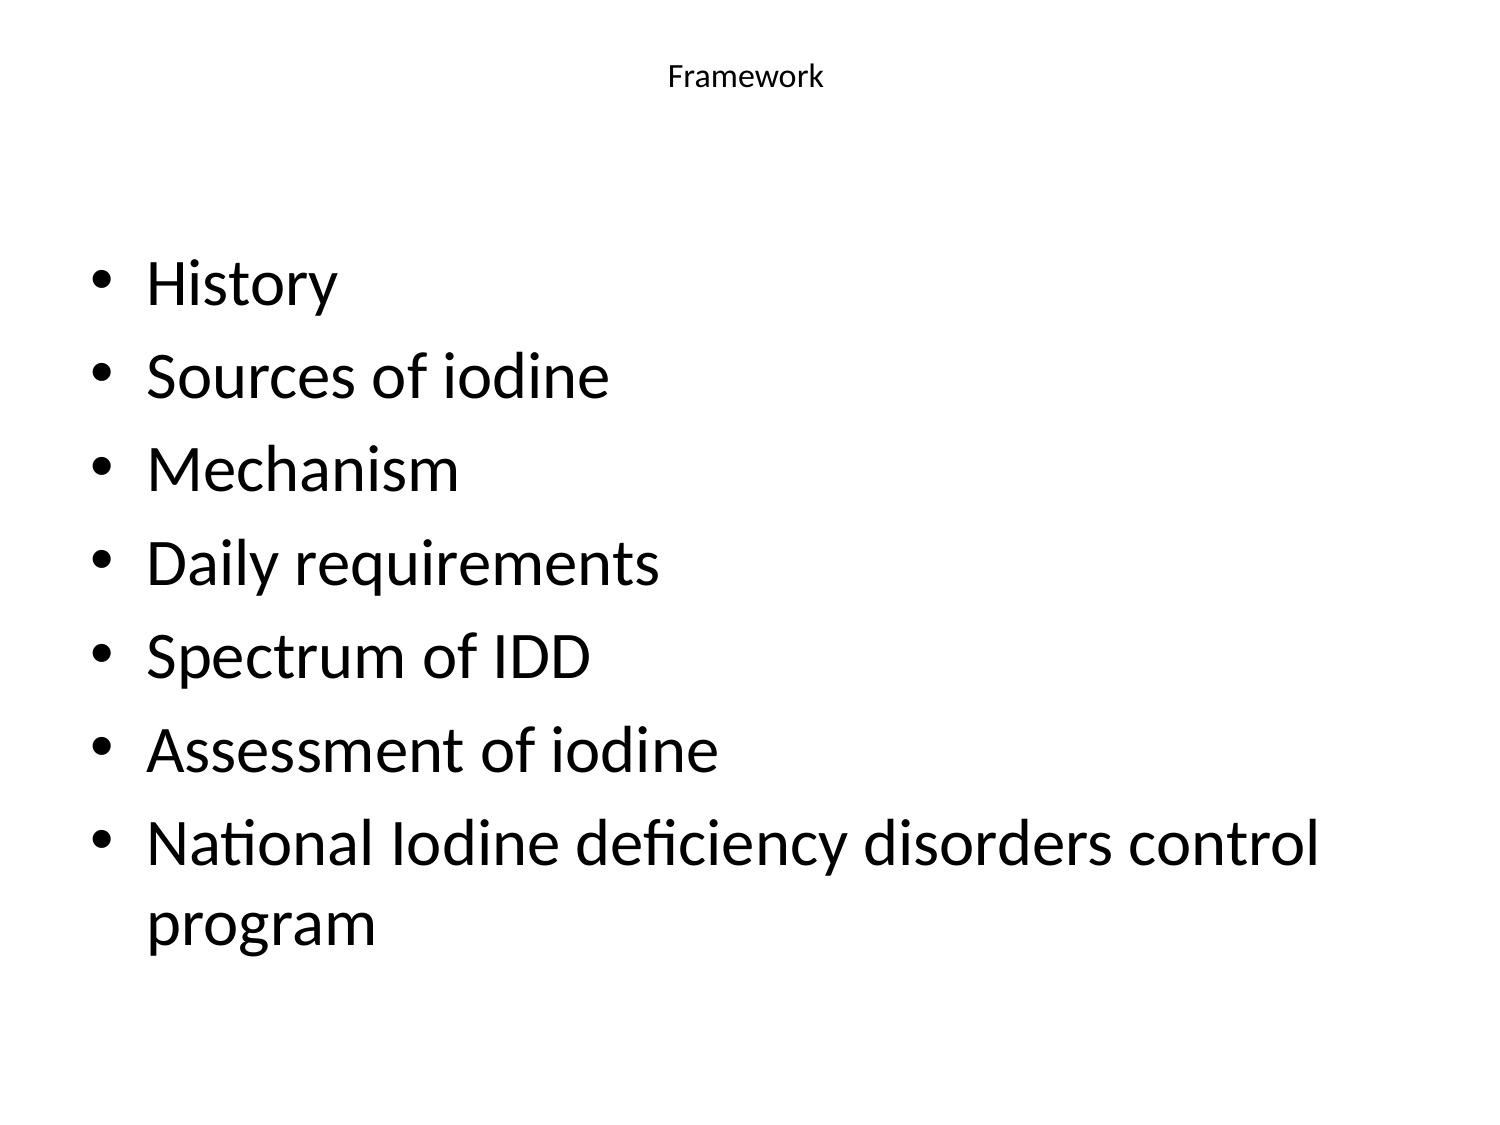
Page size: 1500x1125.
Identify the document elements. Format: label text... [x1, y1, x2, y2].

title Framework [75, 45, 1425, 102]
list History Sources of iodine Mechanism Daily requirements Spectrum of IDD Assessment of iodine National Iodine deficiency disorders control program [75, 137, 1425, 1005]
